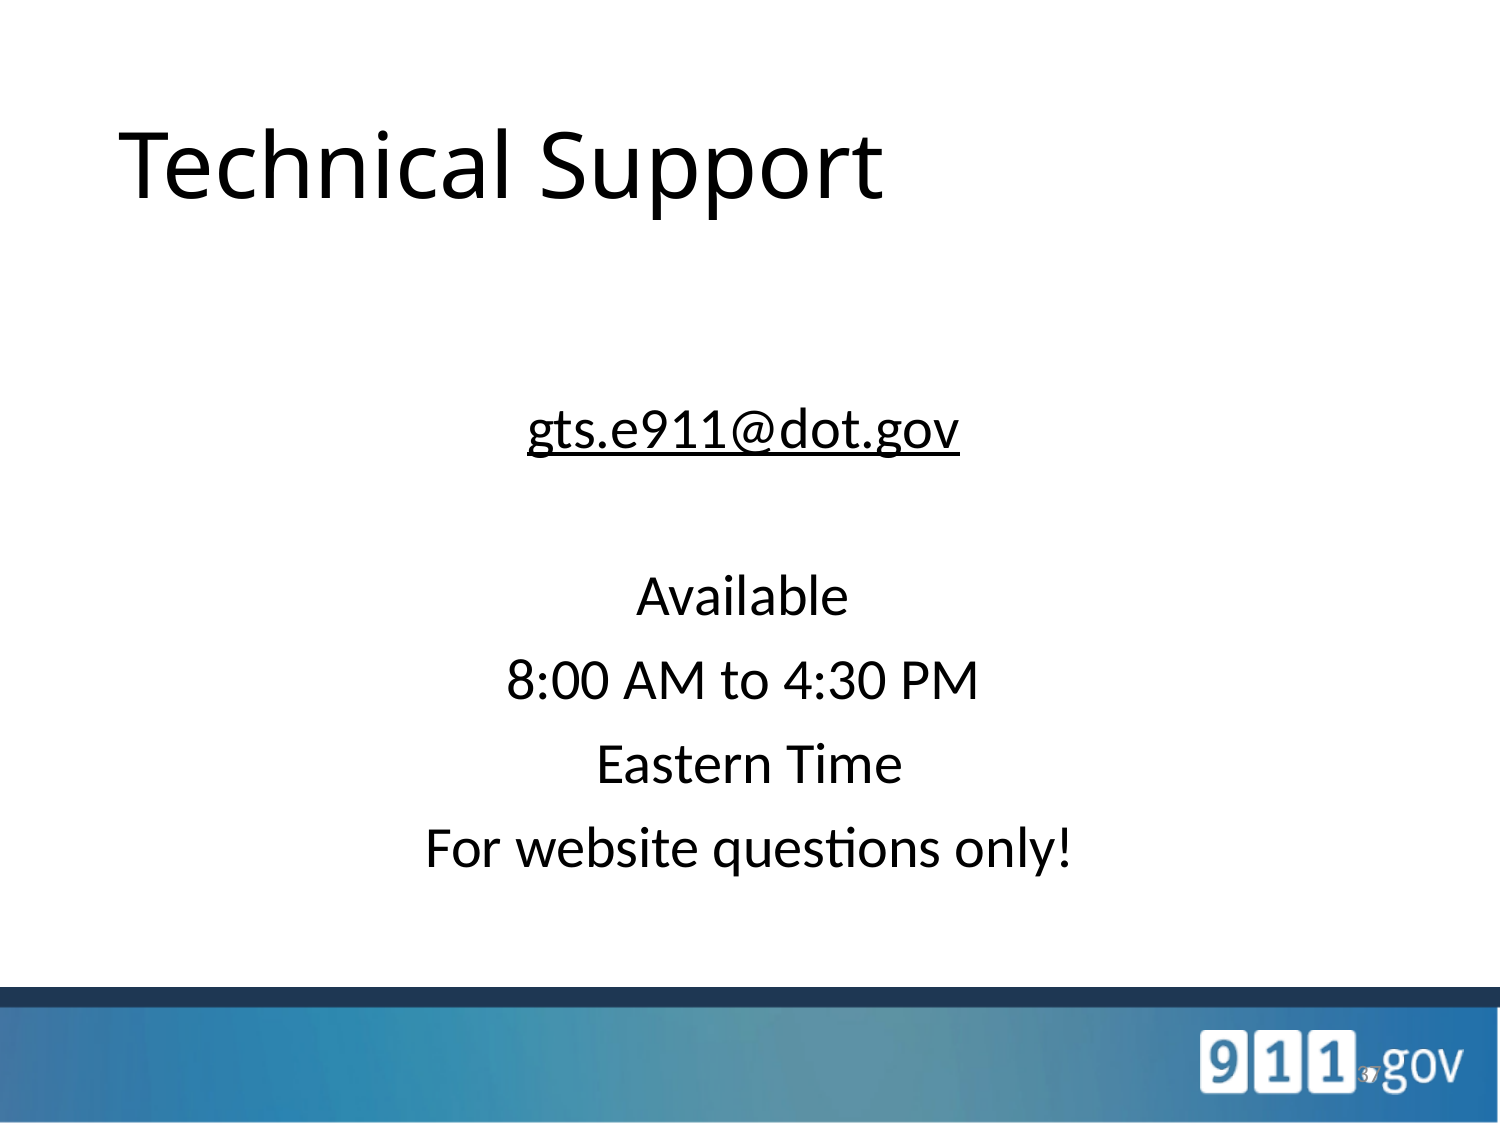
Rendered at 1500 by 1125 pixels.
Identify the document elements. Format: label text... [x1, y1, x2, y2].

picture [0, 987, 1500, 1125]
title Technical Support [103, 59, 1397, 278]
list gts.e911@dot.gov Available 8:00 AM to 4:30 PM Eastern Time For website questions only! [103, 299, 1397, 1014]
slide_number 37 [1059, 1042, 1397, 1103]
